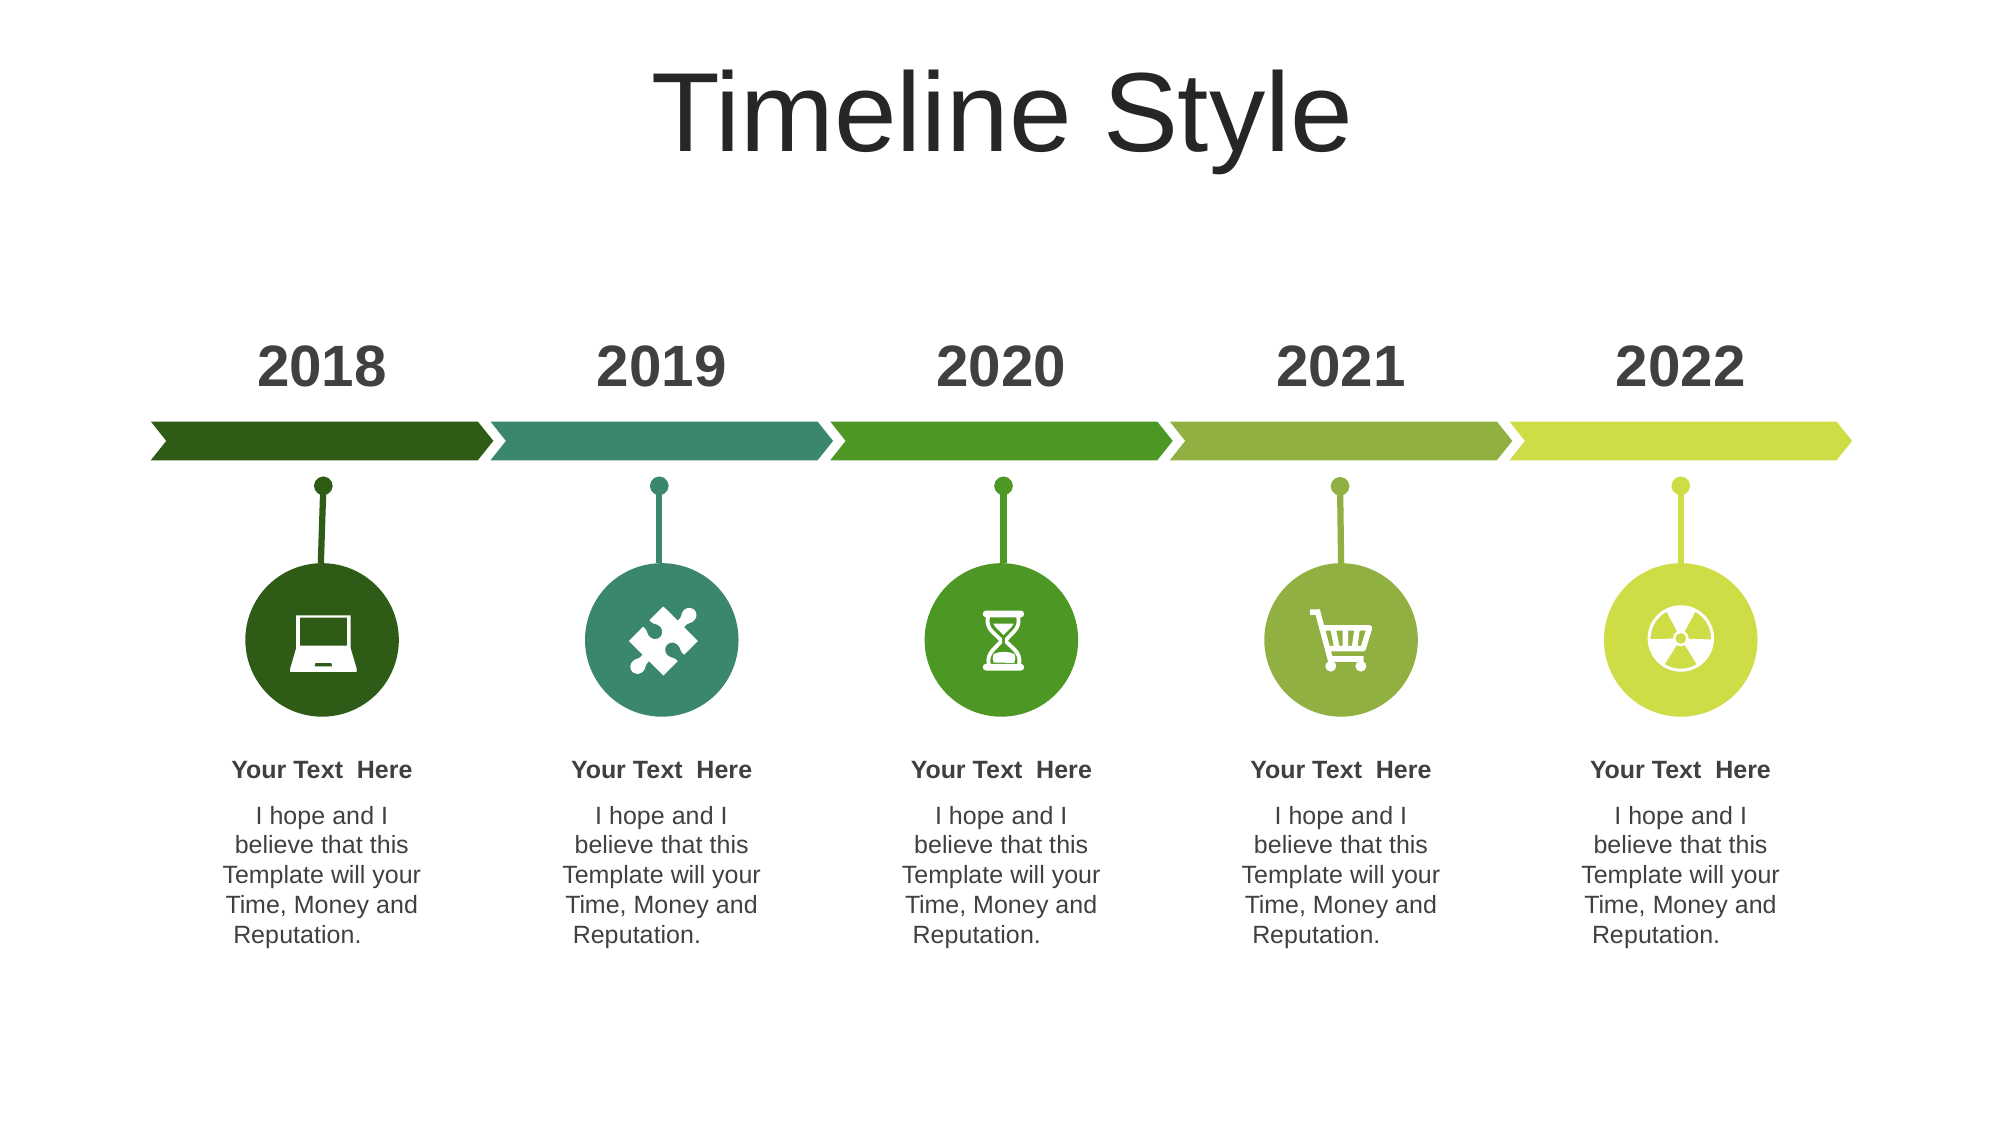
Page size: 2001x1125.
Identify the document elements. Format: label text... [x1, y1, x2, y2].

text_box [1263, 562, 1419, 718]
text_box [1564, 746, 1797, 959]
text_box [1507, 420, 1854, 462]
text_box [545, 746, 778, 959]
text_box [583, 562, 740, 718]
text_box [289, 614, 358, 673]
text_box 2022 [1563, 320, 1798, 406]
text_box [923, 562, 1080, 718]
text_box [1308, 607, 1374, 673]
text_box 2020 [884, 320, 1119, 406]
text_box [206, 746, 438, 959]
text_box 2021 [1223, 320, 1459, 406]
list Timeline Style [53, 55, 1952, 175]
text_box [320, 485, 324, 564]
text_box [885, 746, 1118, 959]
text_box [981, 609, 1026, 672]
text_box [627, 604, 700, 677]
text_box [1225, 746, 1457, 959]
text_box [828, 420, 1175, 462]
text_box [488, 420, 835, 462]
text_box 2019 [544, 320, 779, 406]
text_box [1167, 420, 1514, 462]
text_box [1646, 604, 1716, 673]
text_box [1602, 562, 1759, 718]
text_box 2018 [204, 320, 440, 406]
text_box [148, 420, 495, 462]
text_box [244, 562, 400, 718]
